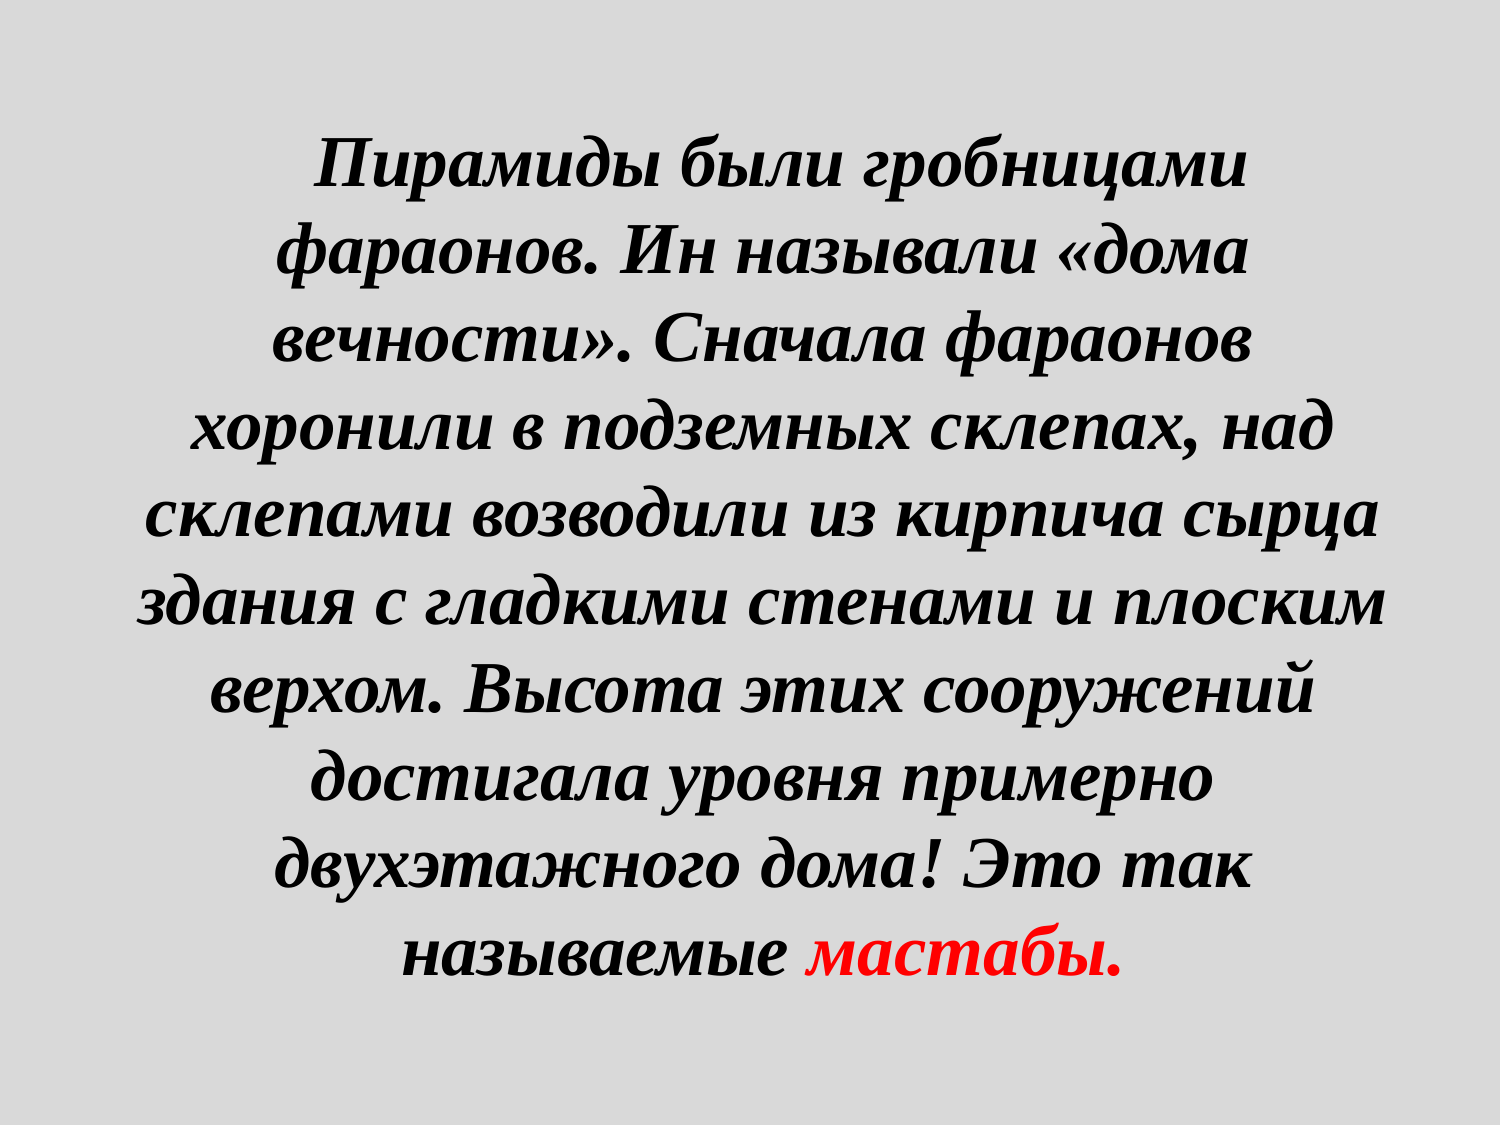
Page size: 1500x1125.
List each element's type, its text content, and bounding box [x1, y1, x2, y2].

list Пирамиды были гробницами фараонов. Ин называли «дома вечности». Сначала фараонов хоронили в подземных склепах, над склепами возводили из кирпича сырца здания с гладкими стенами и плоским верхом. Высота этих сооружений достигала уровня примерно двухэтажного дома! Это так называемые мастабы. [46, 105, 1425, 1005]
